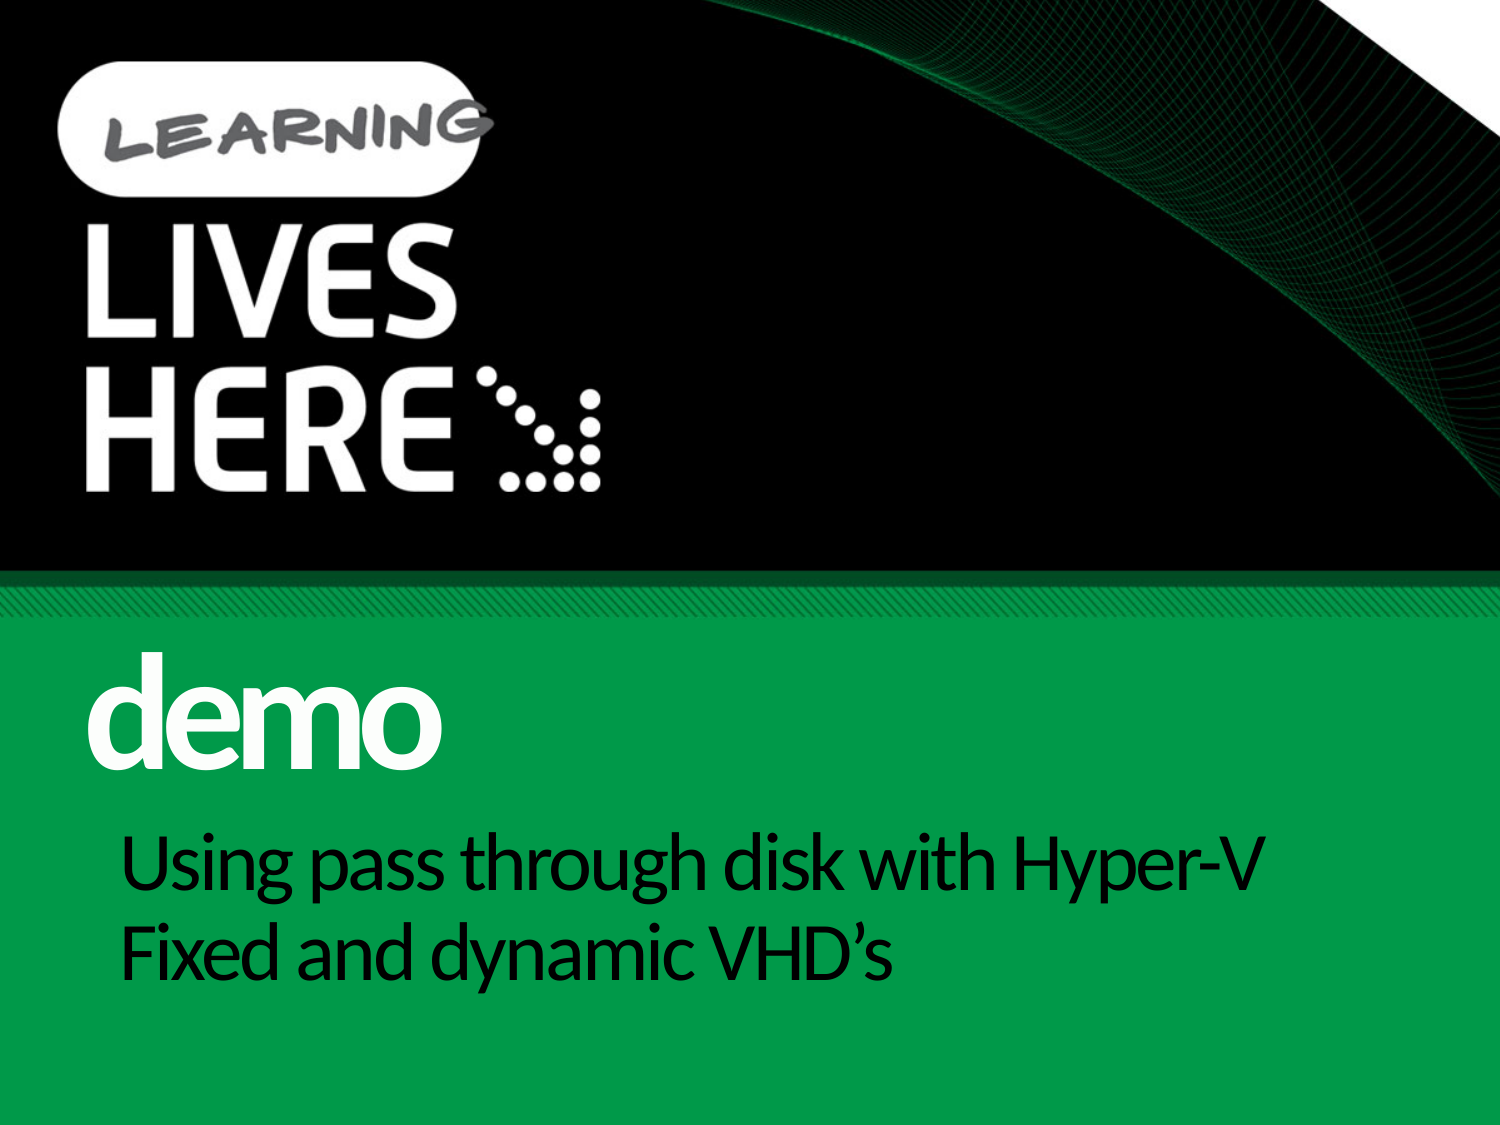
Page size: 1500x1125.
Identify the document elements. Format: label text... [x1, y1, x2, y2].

picture [0, 0, 1500, 1125]
list demo [83, 625, 1344, 800]
title Using pass through disk with Hyper-V Fixed and dynamic VHD’s [119, 818, 1375, 943]
